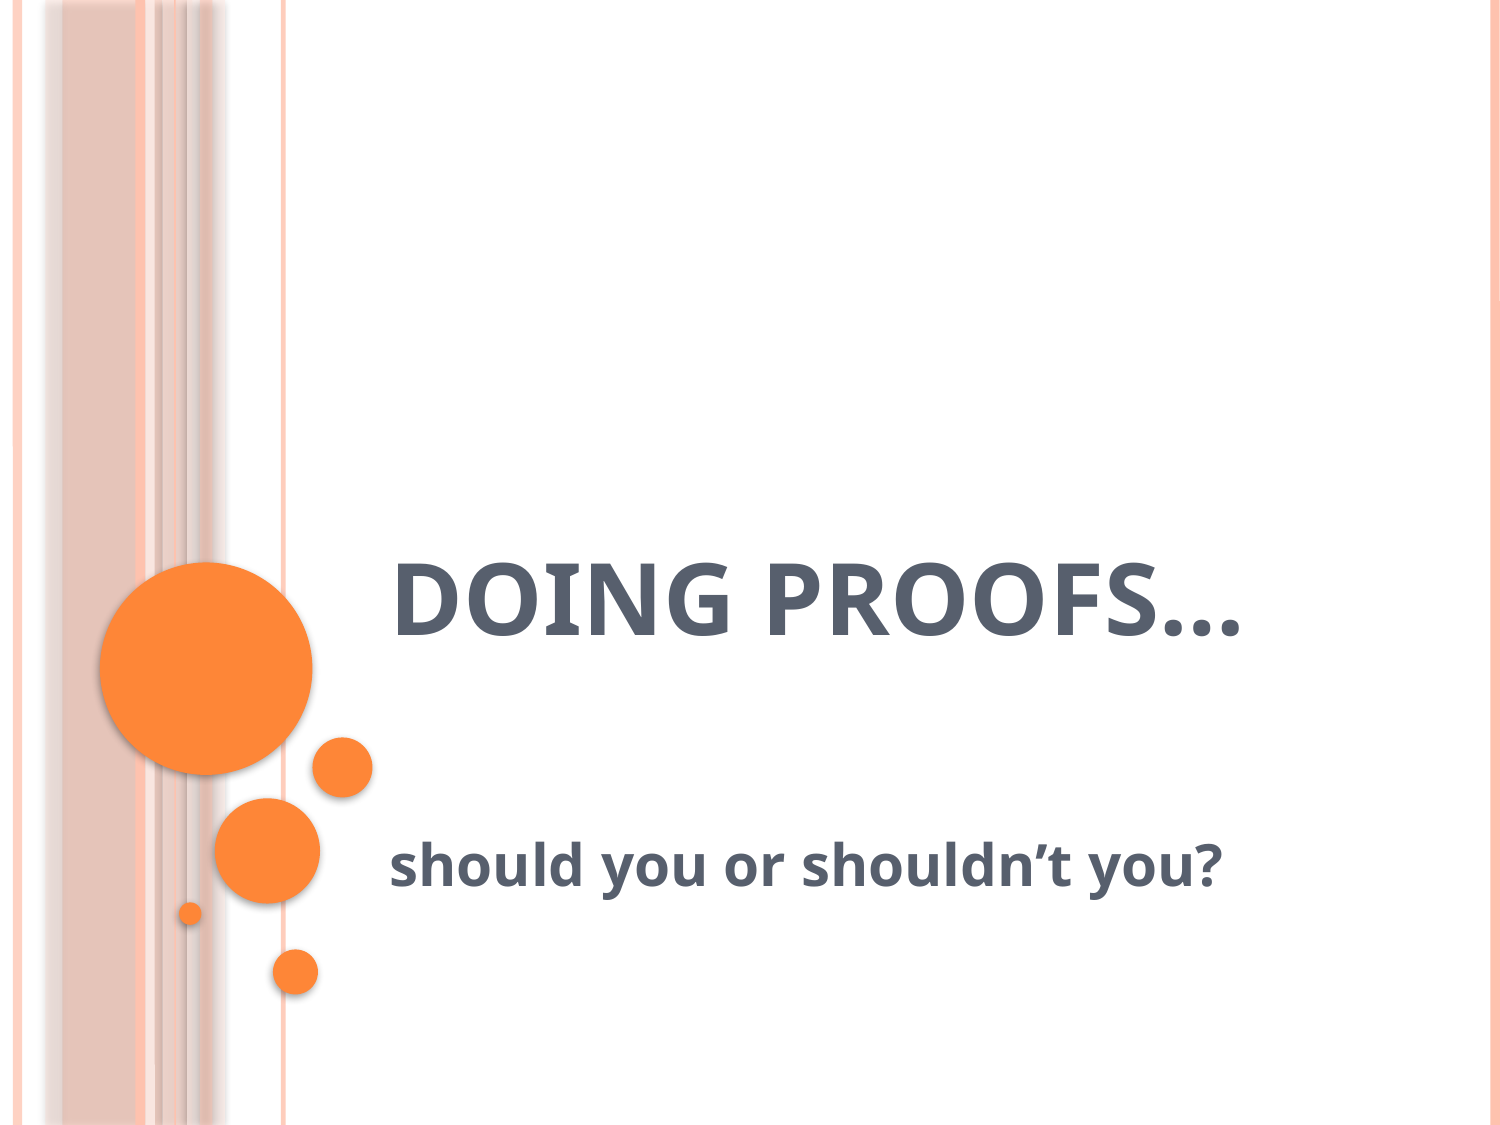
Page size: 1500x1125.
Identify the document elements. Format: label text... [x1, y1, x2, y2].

title Doing proofs… [375, 425, 1388, 663]
subtitle should you or shouldn’t you? [375, 820, 1388, 1046]
